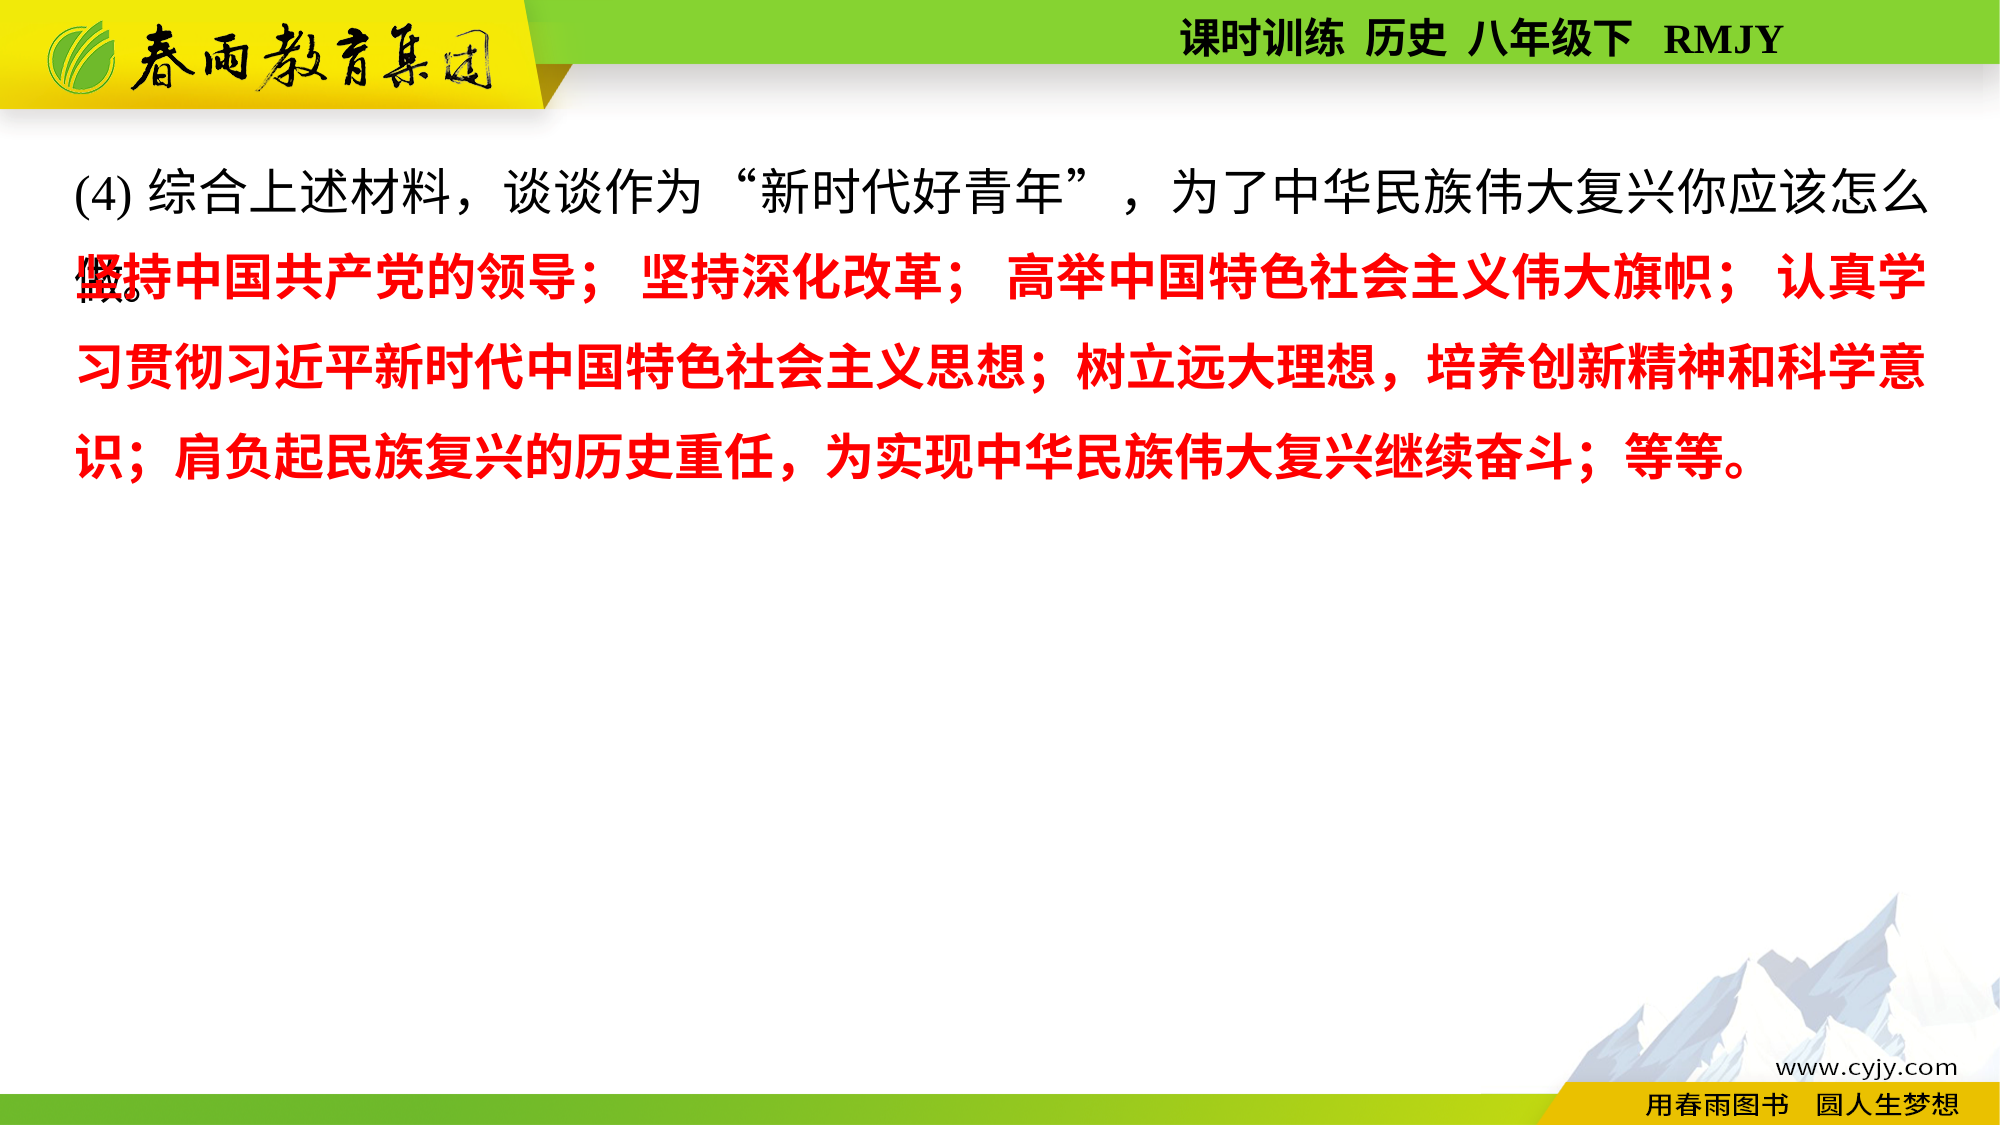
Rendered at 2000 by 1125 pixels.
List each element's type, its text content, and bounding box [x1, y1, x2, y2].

text_box 坚持中国共产党的领导； 坚持深化改革； 高举中国特色社会主义伟大旗帜； 认真学习贯彻习近平新时代中国特色社会主义思想；树立远大理想，培养创新精神和科学意识；肩负起民族复兴的历史重任，为实现中华民族伟大复兴继续奋斗；等等。 [59, 208, 1944, 493]
picture [0, 0, 2000, 1125]
list (4)综合上述材料，谈谈作为“新时代好青年”，为了中华民族伟大复兴你应该怎么做。 [59, 122, 1944, 208]
